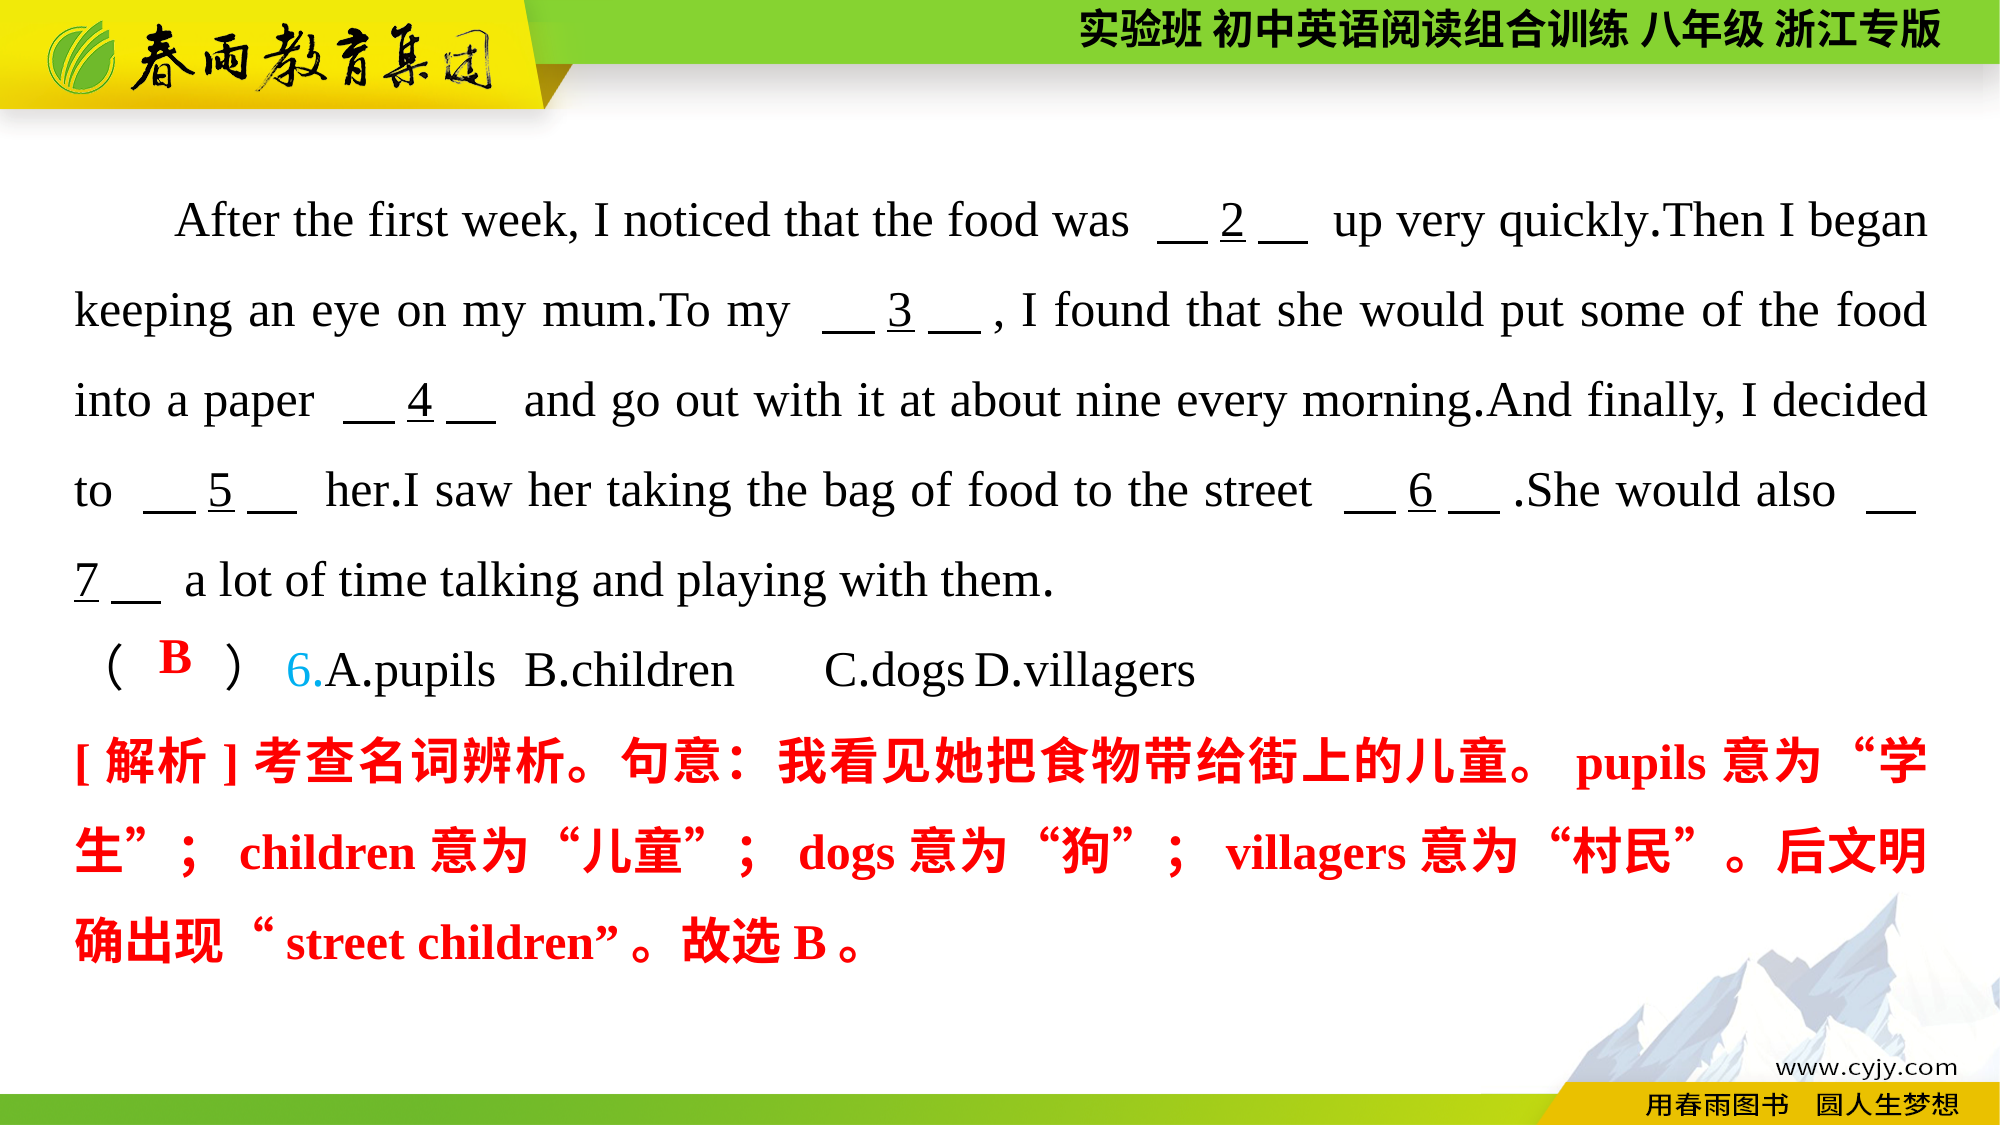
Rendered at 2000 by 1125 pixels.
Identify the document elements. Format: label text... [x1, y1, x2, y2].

list After the first week, I noticed that the food was 2 up very quickly.Then I began keeping an eye on my mum.To my 3 , I found that she would put some of the food into a paper 4 and go out with it at about nine every morning.And finally, I decided to 5 her.I saw her taking the bag of food to the street 6 .She would also 7 a lot of time talking and playing with them. （ ）6.A.pupils B.children C.dogs D.villagers [59, 149, 1944, 692]
text_box [解析]考查名词辨析。句意：我看见她把食物带给街上的儿童。pupils意为“学生”；children意为“儿童”；dogs意为“狗”；villagers意为“村民”。后文明确出现“street children”。故选B。 [59, 692, 1944, 978]
picture [0, 0, 2000, 1125]
text_box B [144, 616, 208, 692]
